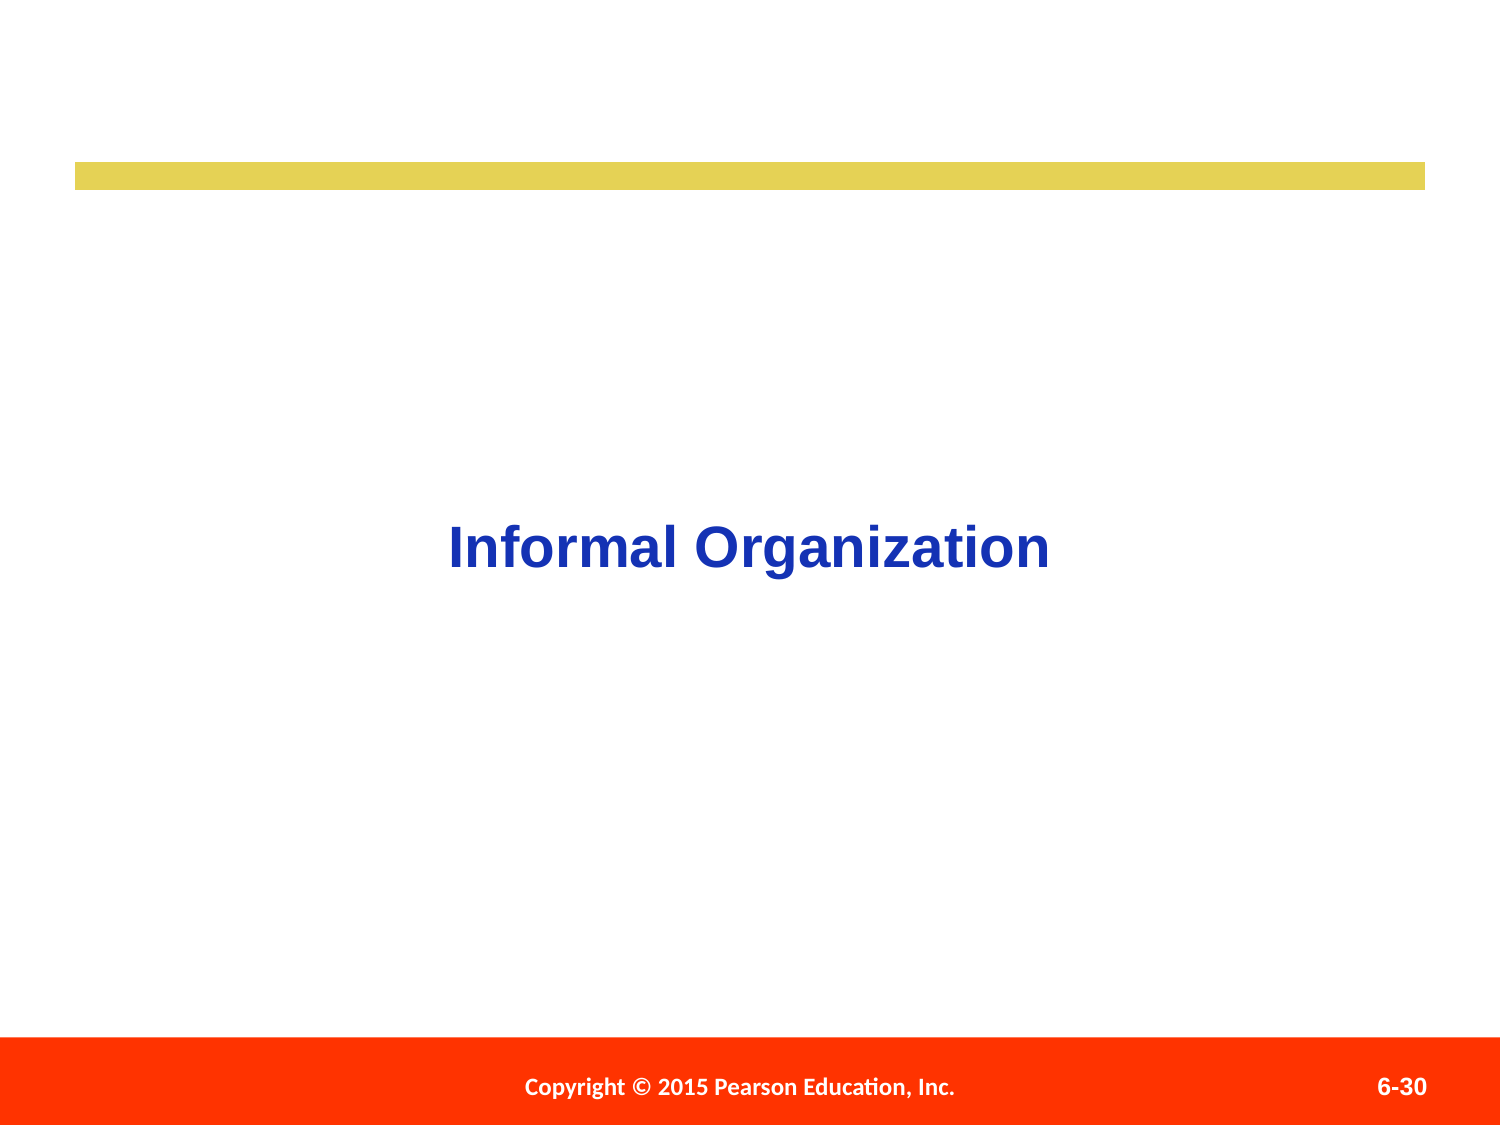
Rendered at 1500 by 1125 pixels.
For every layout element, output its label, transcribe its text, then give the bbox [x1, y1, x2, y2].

text_box Informal Organization [74, 450, 1425, 638]
picture [75, 162, 1425, 190]
